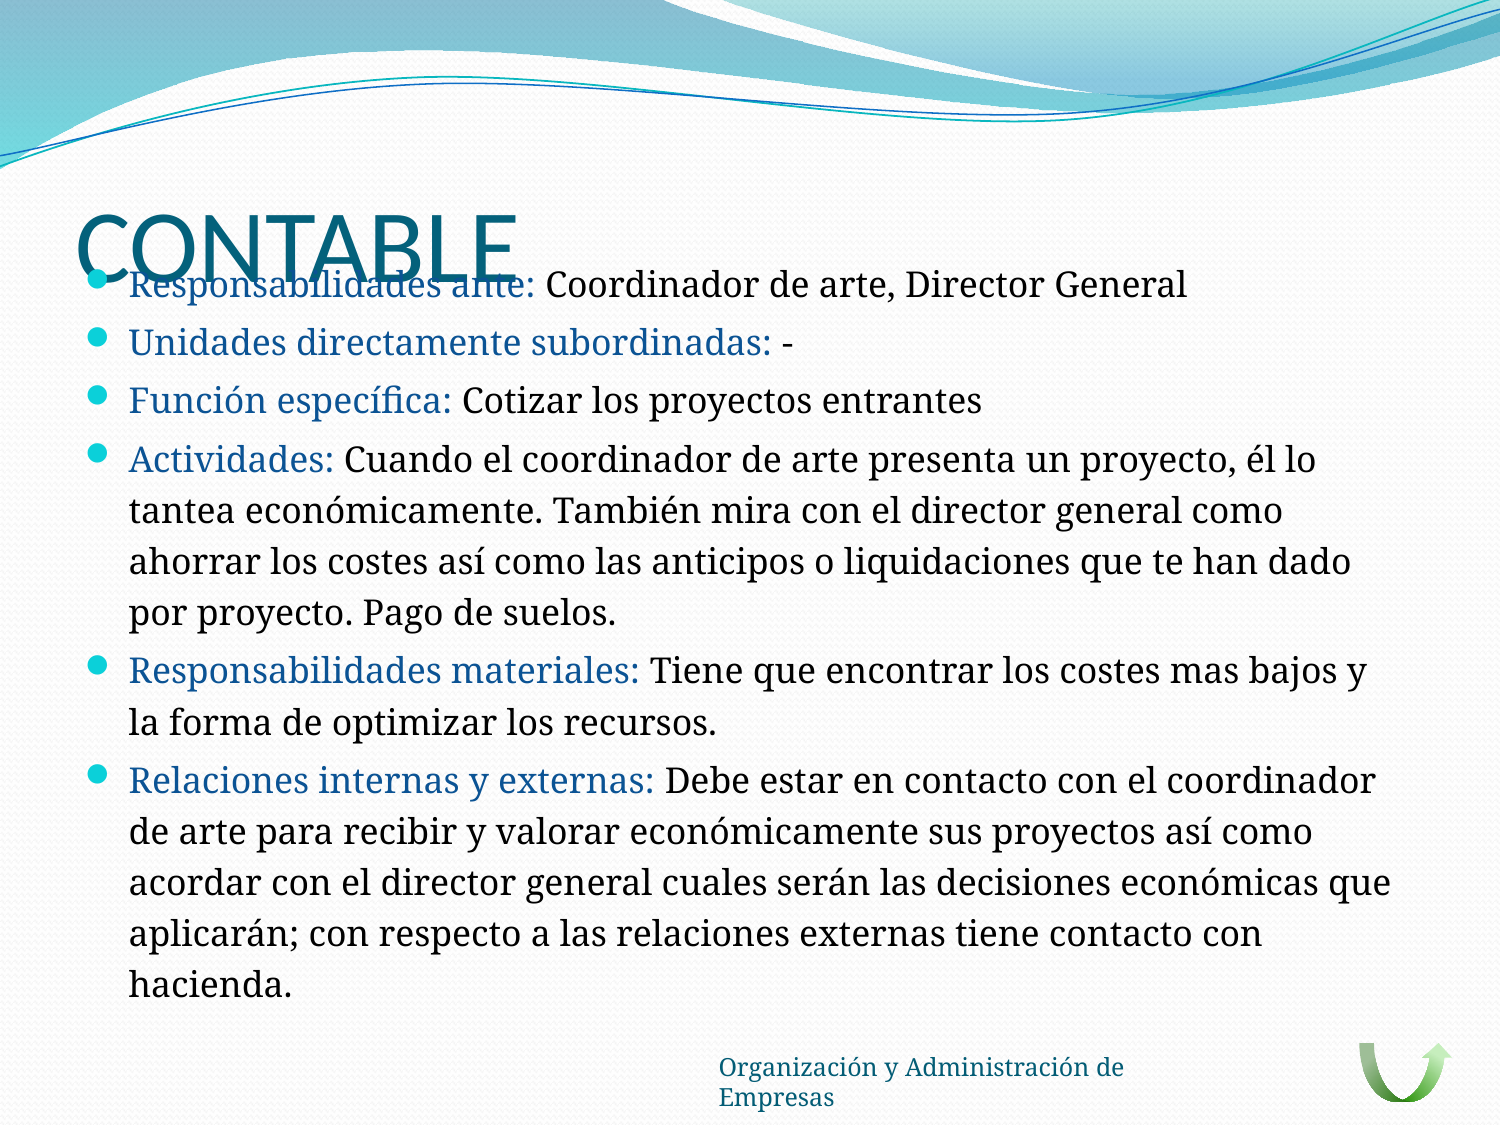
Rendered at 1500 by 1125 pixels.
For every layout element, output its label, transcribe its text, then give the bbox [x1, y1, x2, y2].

list Responsabilidades ante: Coordinador de arte, Director General Unidades directamente subordinadas: - Función específica: Cotizar los proyectos entrantes Actividades: Cuando el coordinador de arte presenta un proyecto, él lo tantea económicamente. También mira con el director general como ahorrar los costes así como las anticipos o liquidaciones que te han dado por proyecto. Pago de suelos. Responsabilidades materiales: Tiene que encontrar los costes mas bajos y la forma de optimizar los recursos. Relaciones internas y externas: Debe estar en contacto con el coordinador de arte para recibir y valorar económicamente sus proyectos así como acordar con el director general cuales serán las decisiones económicas que aplicarán; con respecto a las relaciones externas tiene contacto con hacienda. [70, 246, 1421, 1019]
footer Organización y Administración de Empresas [718, 1051, 1196, 1112]
text_box [1359, 1042, 1452, 1102]
title CONTABLE [75, 115, 1425, 303]
